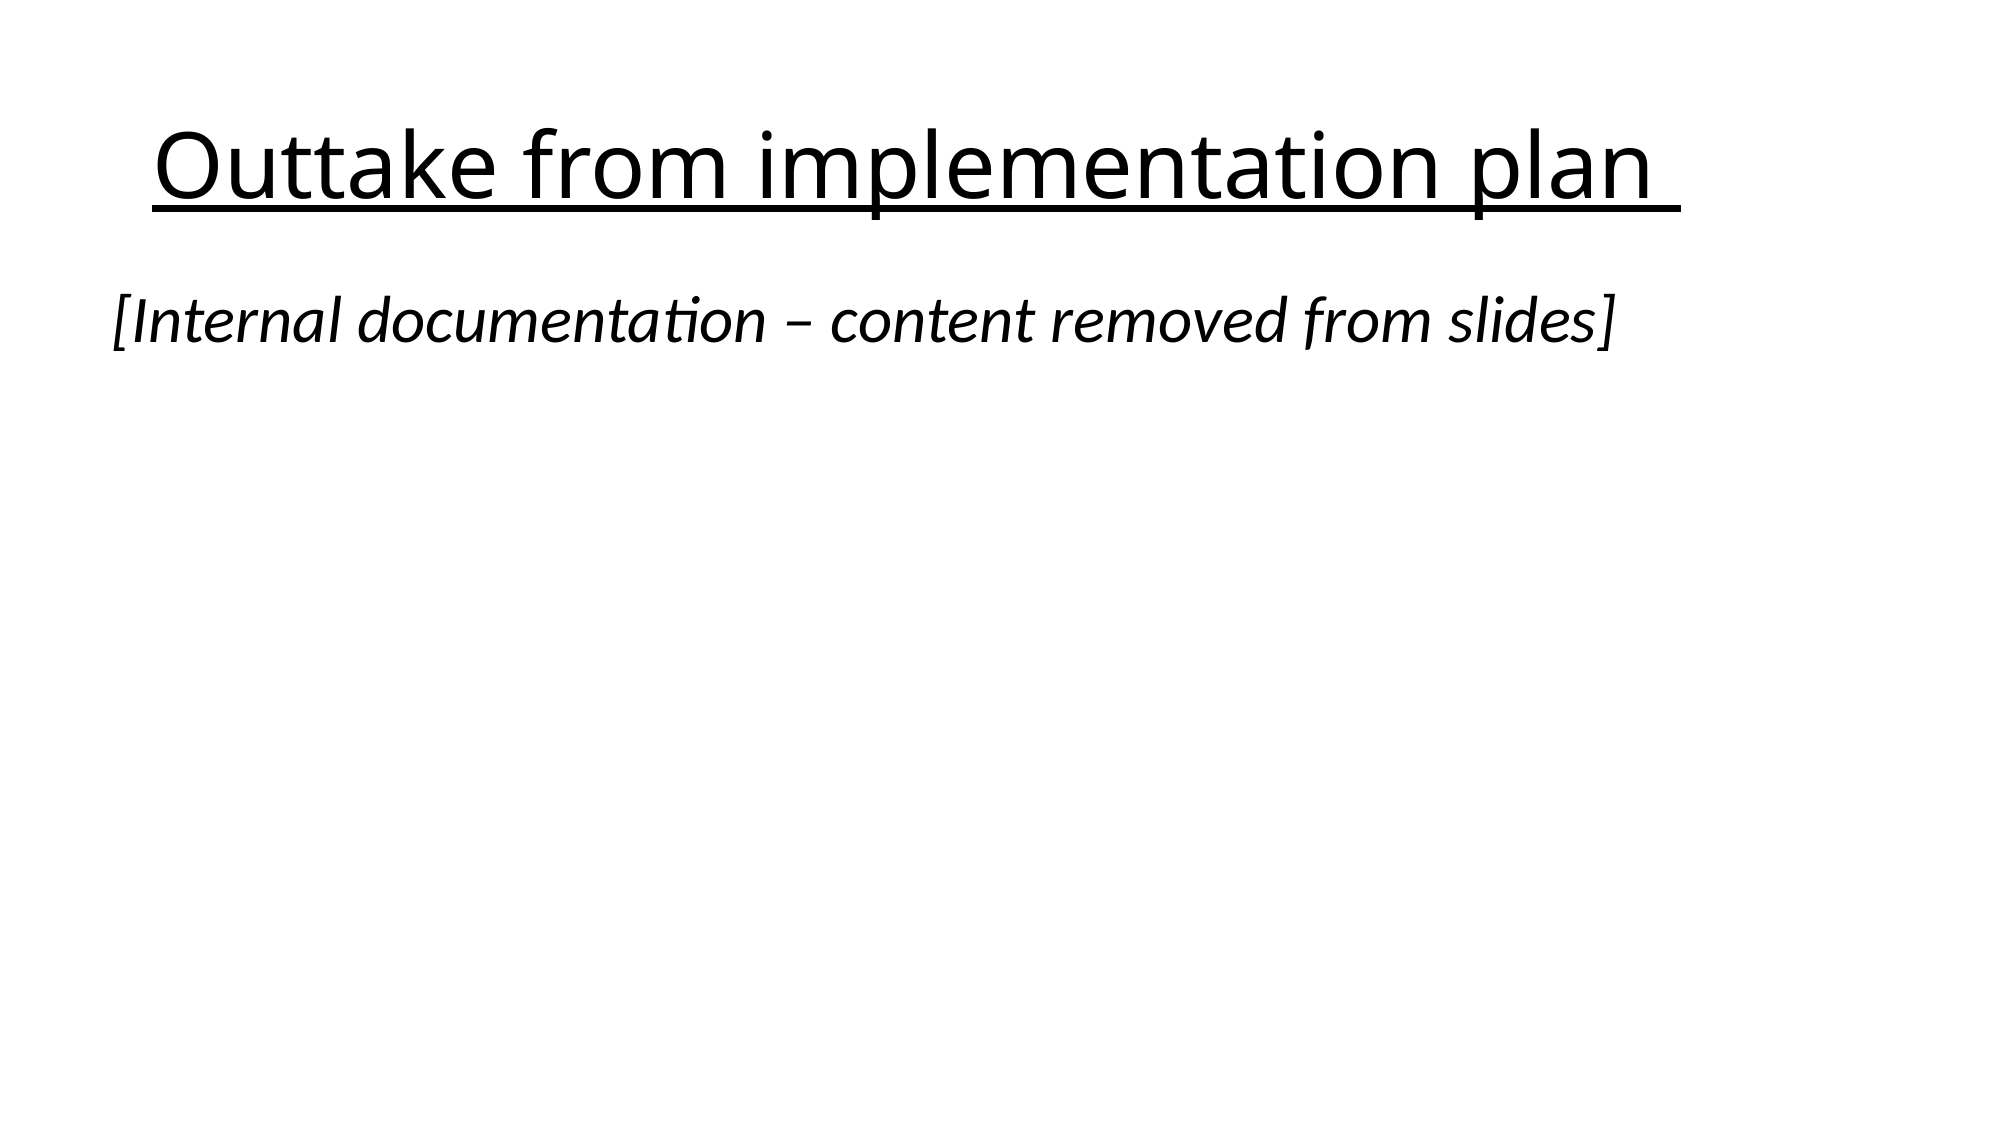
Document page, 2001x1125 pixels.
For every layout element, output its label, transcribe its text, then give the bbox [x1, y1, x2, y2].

list [Internal documentation – content removed from slides] [96, 277, 1863, 1014]
title Outtake from implementation plan [137, 59, 1863, 277]
